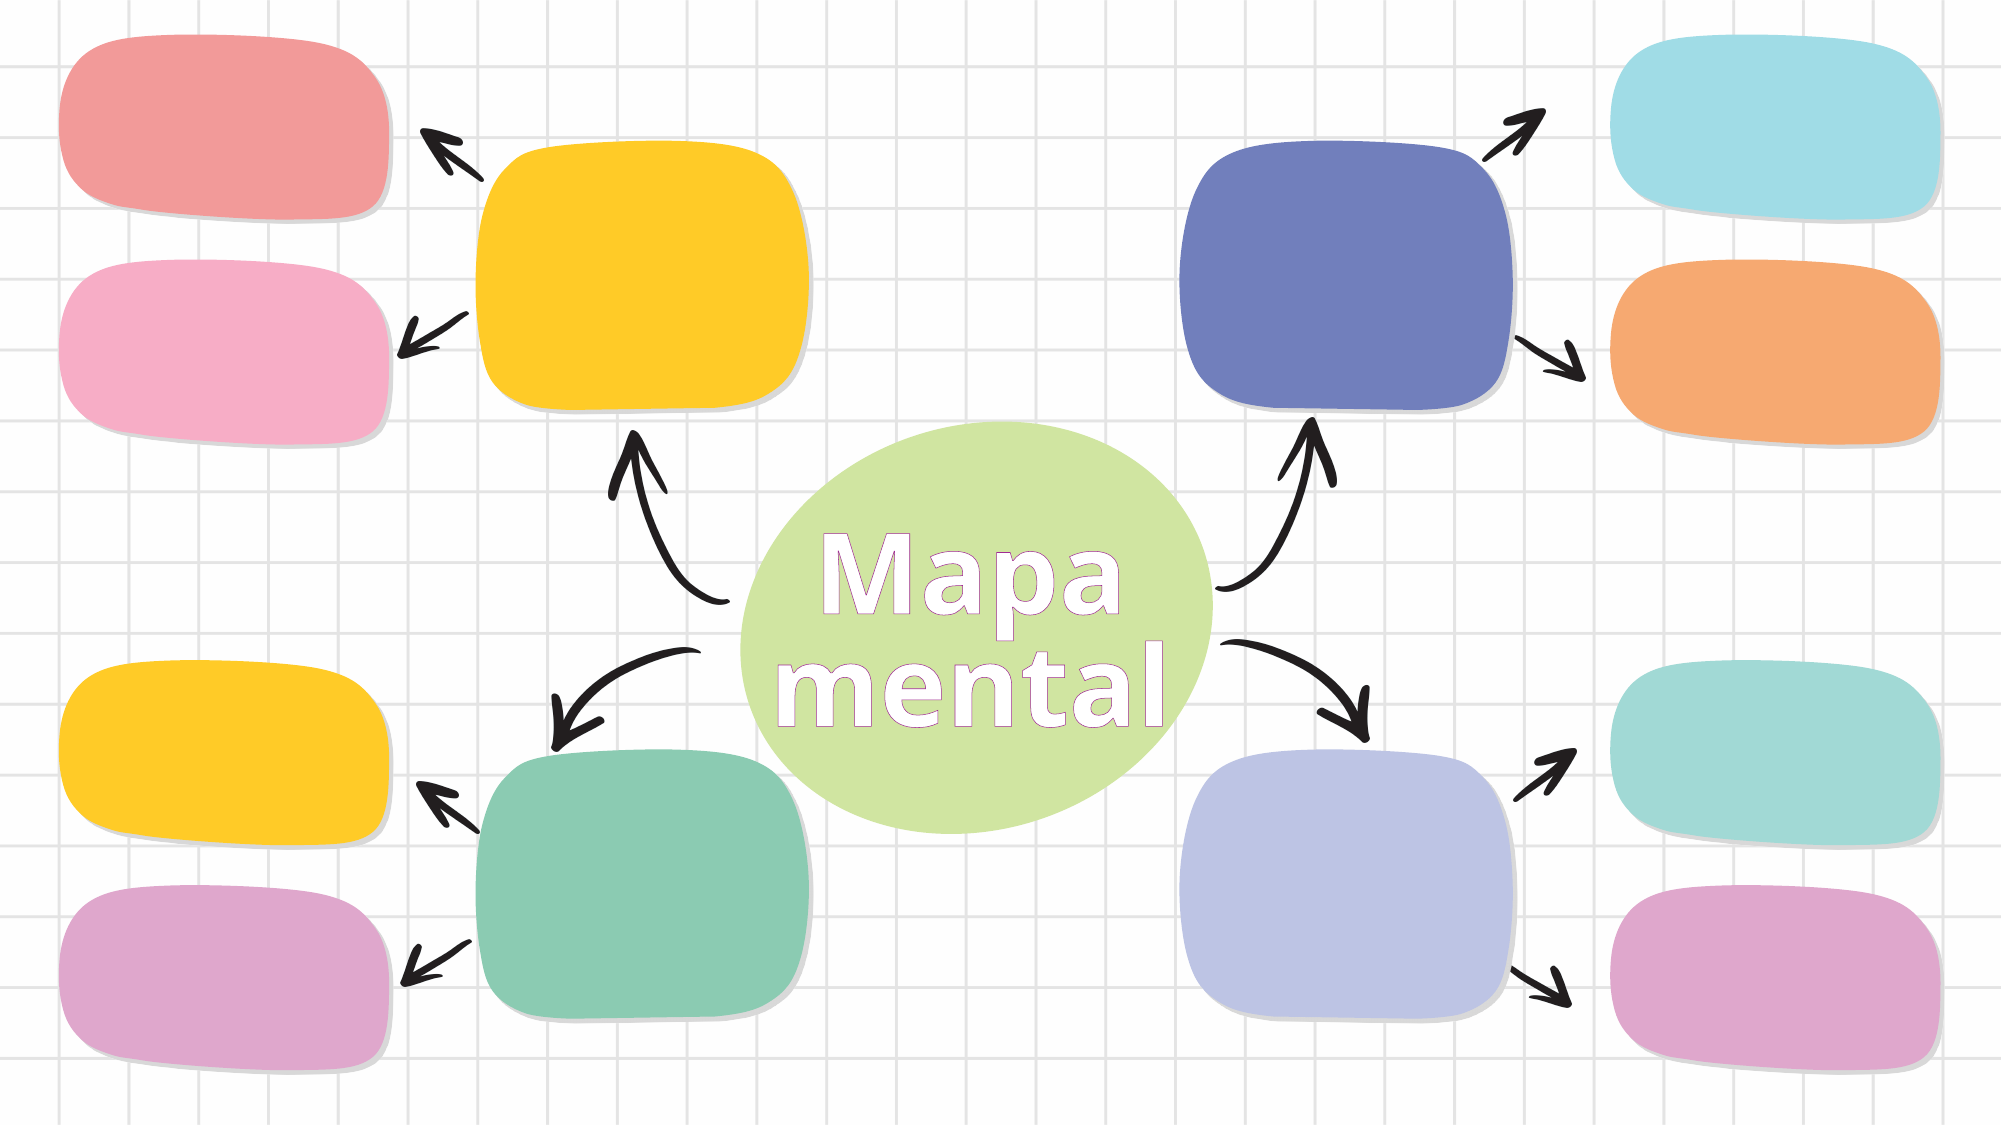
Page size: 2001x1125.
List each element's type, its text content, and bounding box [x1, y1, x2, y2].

picture [415, 780, 480, 835]
picture [396, 311, 469, 360]
picture [1219, 638, 1370, 744]
picture [1513, 334, 1586, 383]
text_box [790, 419, 1190, 516]
picture [1214, 416, 1338, 593]
text_box Mapa mental [729, 516, 1212, 757]
text_box [57, 257, 391, 447]
picture [419, 128, 484, 183]
text_box [473, 749, 811, 1021]
picture [1499, 960, 1572, 1009]
text_box [1608, 32, 1943, 222]
text_box [473, 139, 811, 412]
text_box [1608, 658, 1943, 847]
text_box [1177, 747, 1515, 1021]
picture [399, 939, 473, 987]
text_box [57, 658, 391, 847]
text_box [775, 757, 1146, 836]
picture [550, 646, 701, 752]
text_box [1608, 883, 1943, 1072]
picture [1481, 108, 1546, 163]
text_box [57, 883, 391, 1072]
text_box [57, 32, 391, 222]
text_box [1608, 257, 1943, 447]
text_box [1177, 139, 1515, 412]
picture [1513, 748, 1578, 803]
picture [607, 429, 731, 606]
